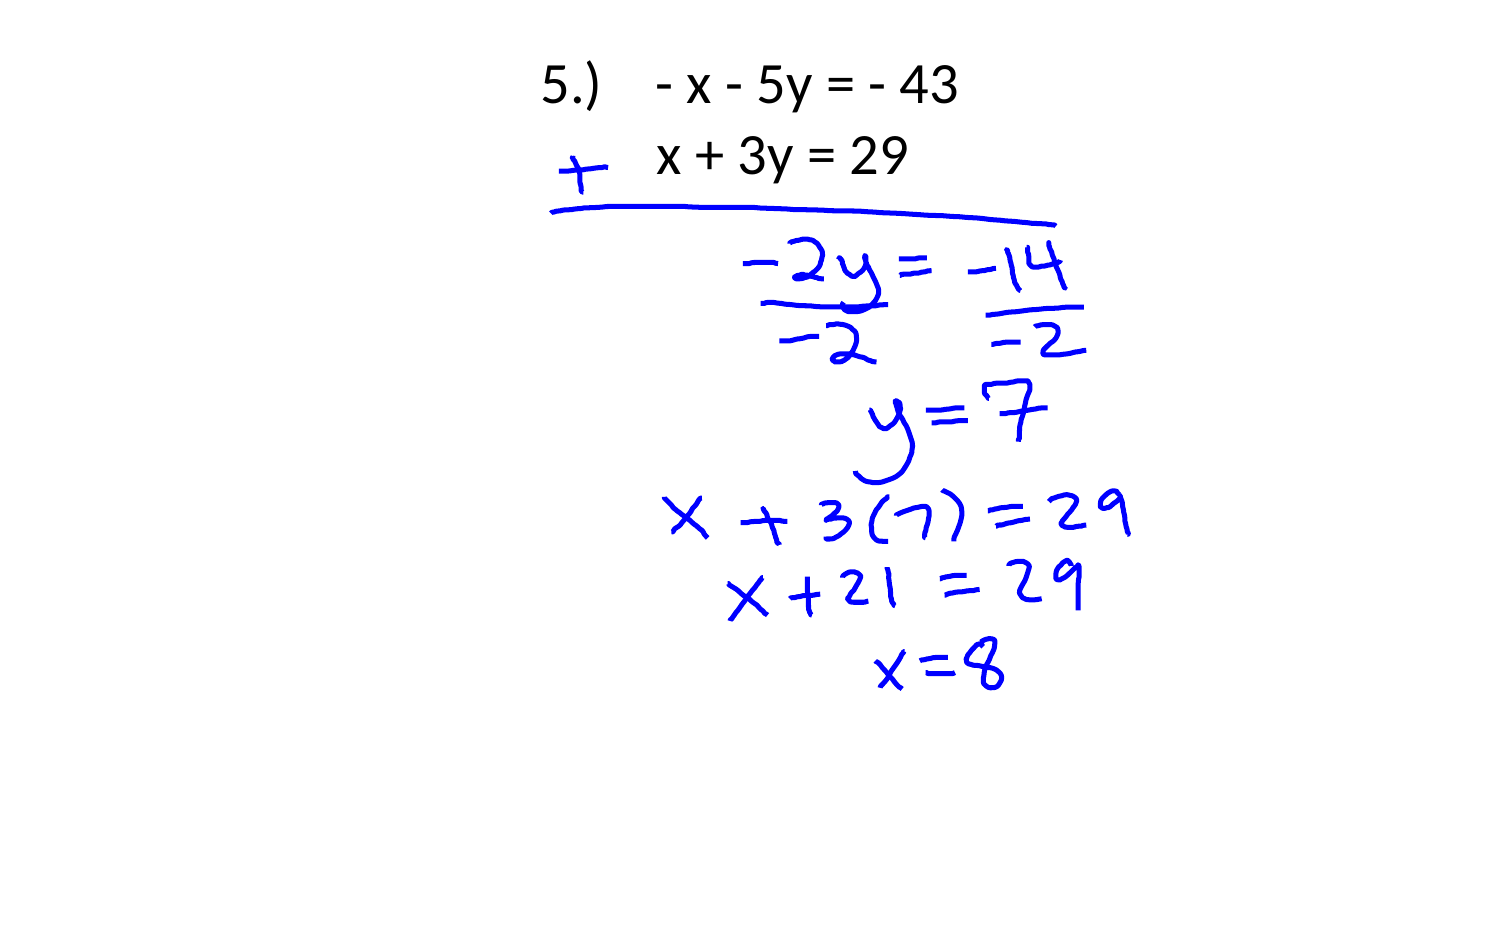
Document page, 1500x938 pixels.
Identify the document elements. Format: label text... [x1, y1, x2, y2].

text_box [550, 155, 1129, 690]
title 5.) - x - 5y = - 43 x + 3y = 29 [75, 37, 1425, 194]
